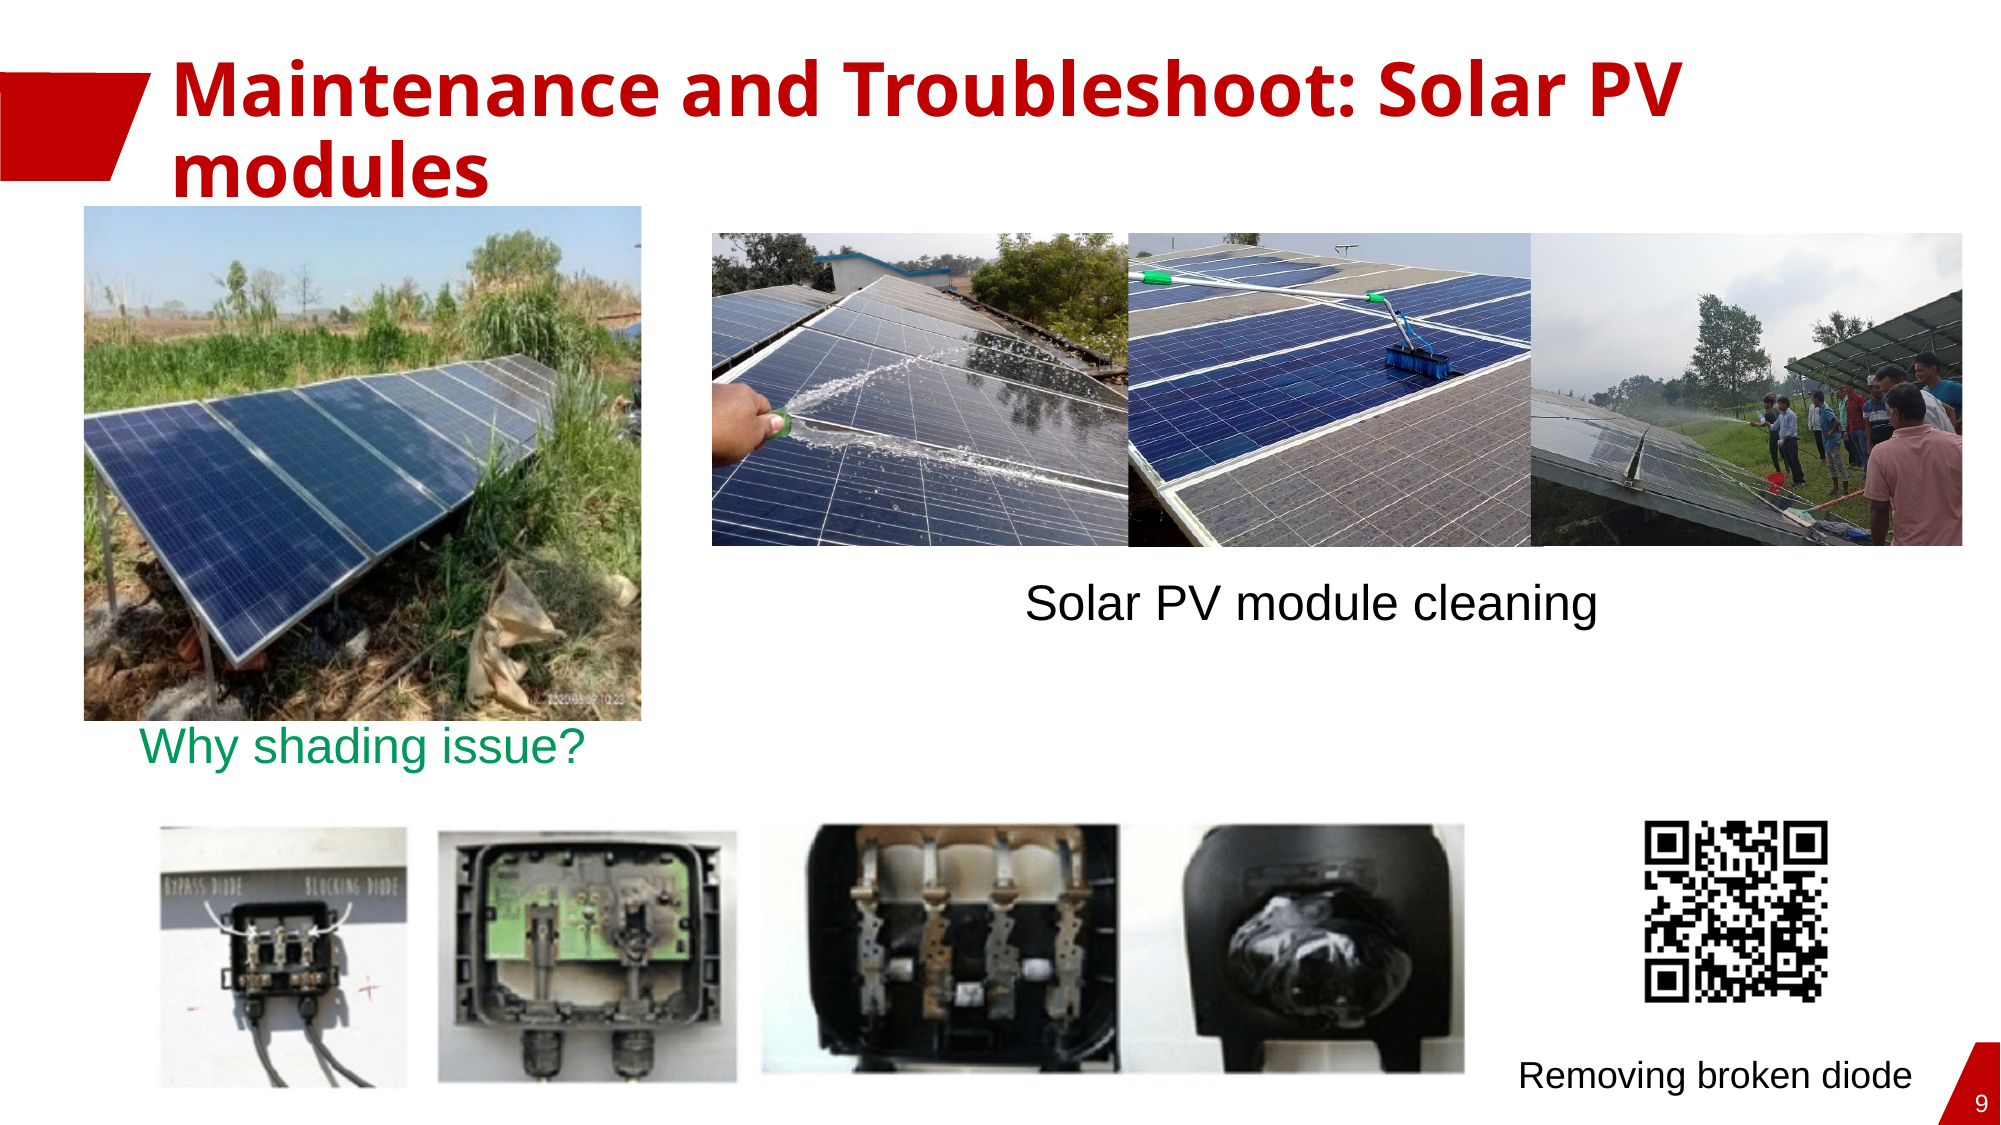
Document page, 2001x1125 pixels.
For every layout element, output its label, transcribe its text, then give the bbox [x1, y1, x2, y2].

picture [147, 810, 1477, 1104]
text_box Why shading issue? [50, 706, 675, 800]
text_box Solar PV module cleaning [999, 562, 1624, 656]
picture [1620, 796, 1853, 1029]
picture [83, 206, 642, 721]
text_box Removing broken diode [1403, 1043, 2000, 1125]
picture [711, 233, 1963, 547]
title Maintenance and Troubleshoot: Solar PV modules [158, 67, 1885, 198]
